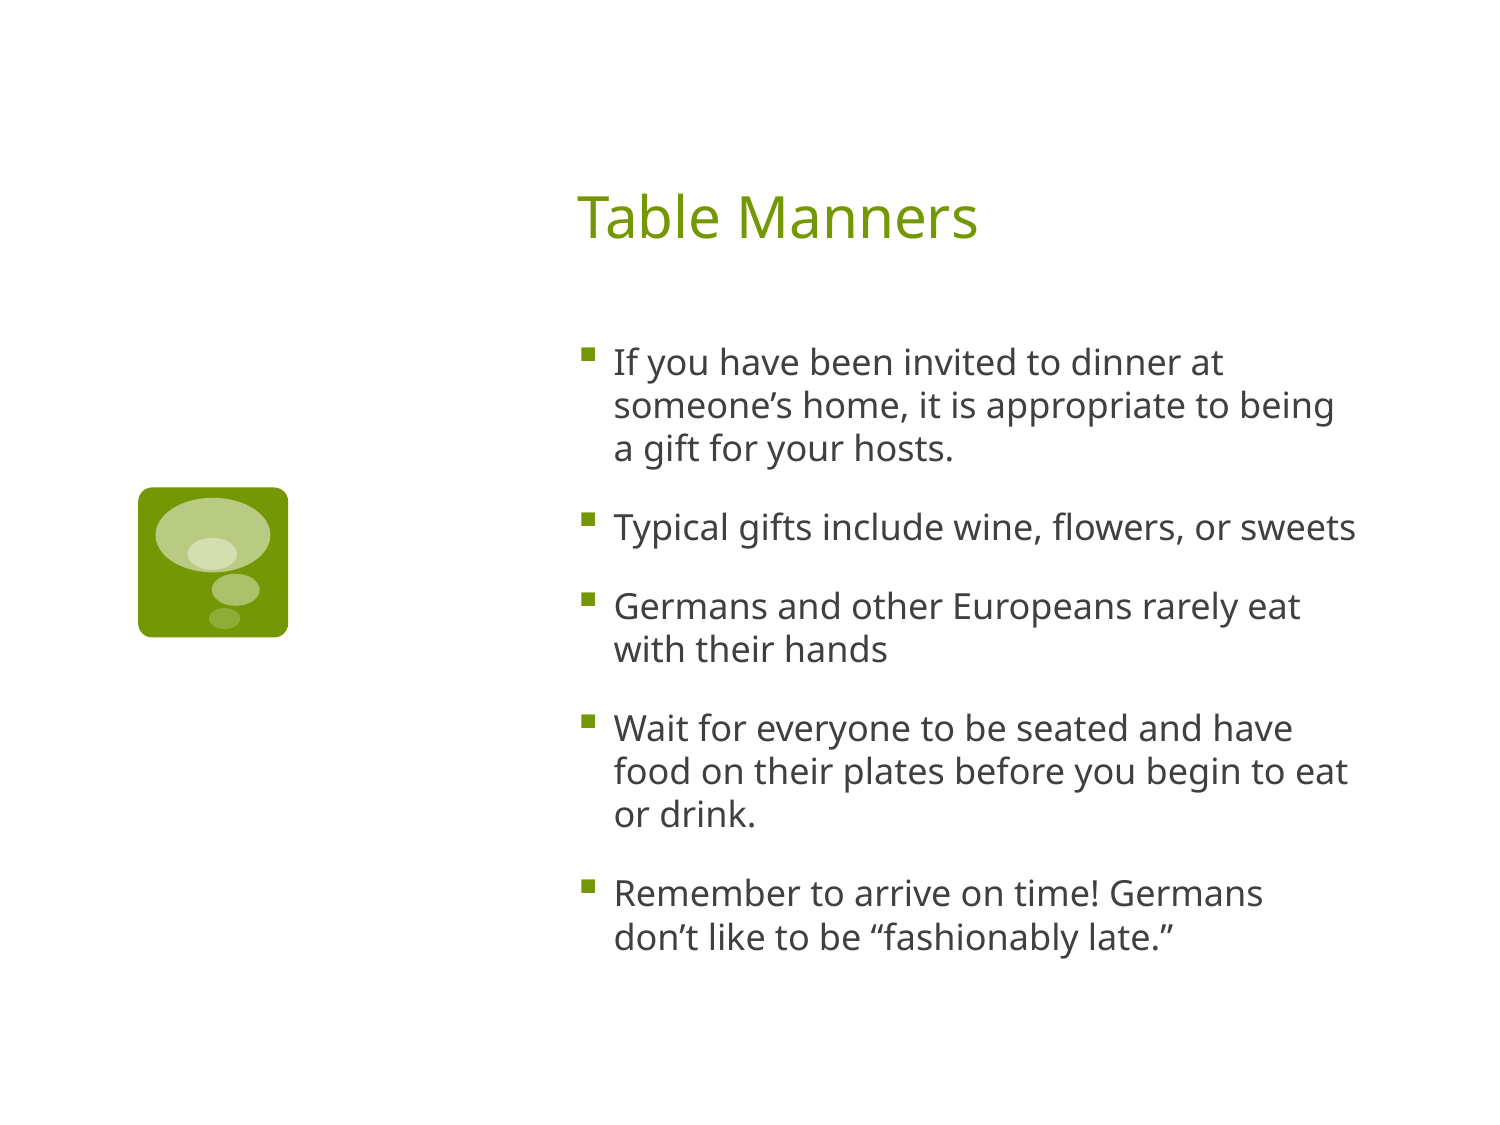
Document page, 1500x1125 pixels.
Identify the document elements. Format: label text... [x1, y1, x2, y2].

list If you have been invited to dinner at someone’s home, it is appropriate to being a gift for your hosts. Typical gifts include wine, flowers, or sweets Germans and other Europeans rarely eat with their hands Wait for everyone to be seated and have food on their plates before you begin to eat or drink. Remember to arrive on time! Germans don’t like to be “fashionably late.” [562, 331, 1374, 1005]
title Table Manners [562, 112, 1375, 258]
